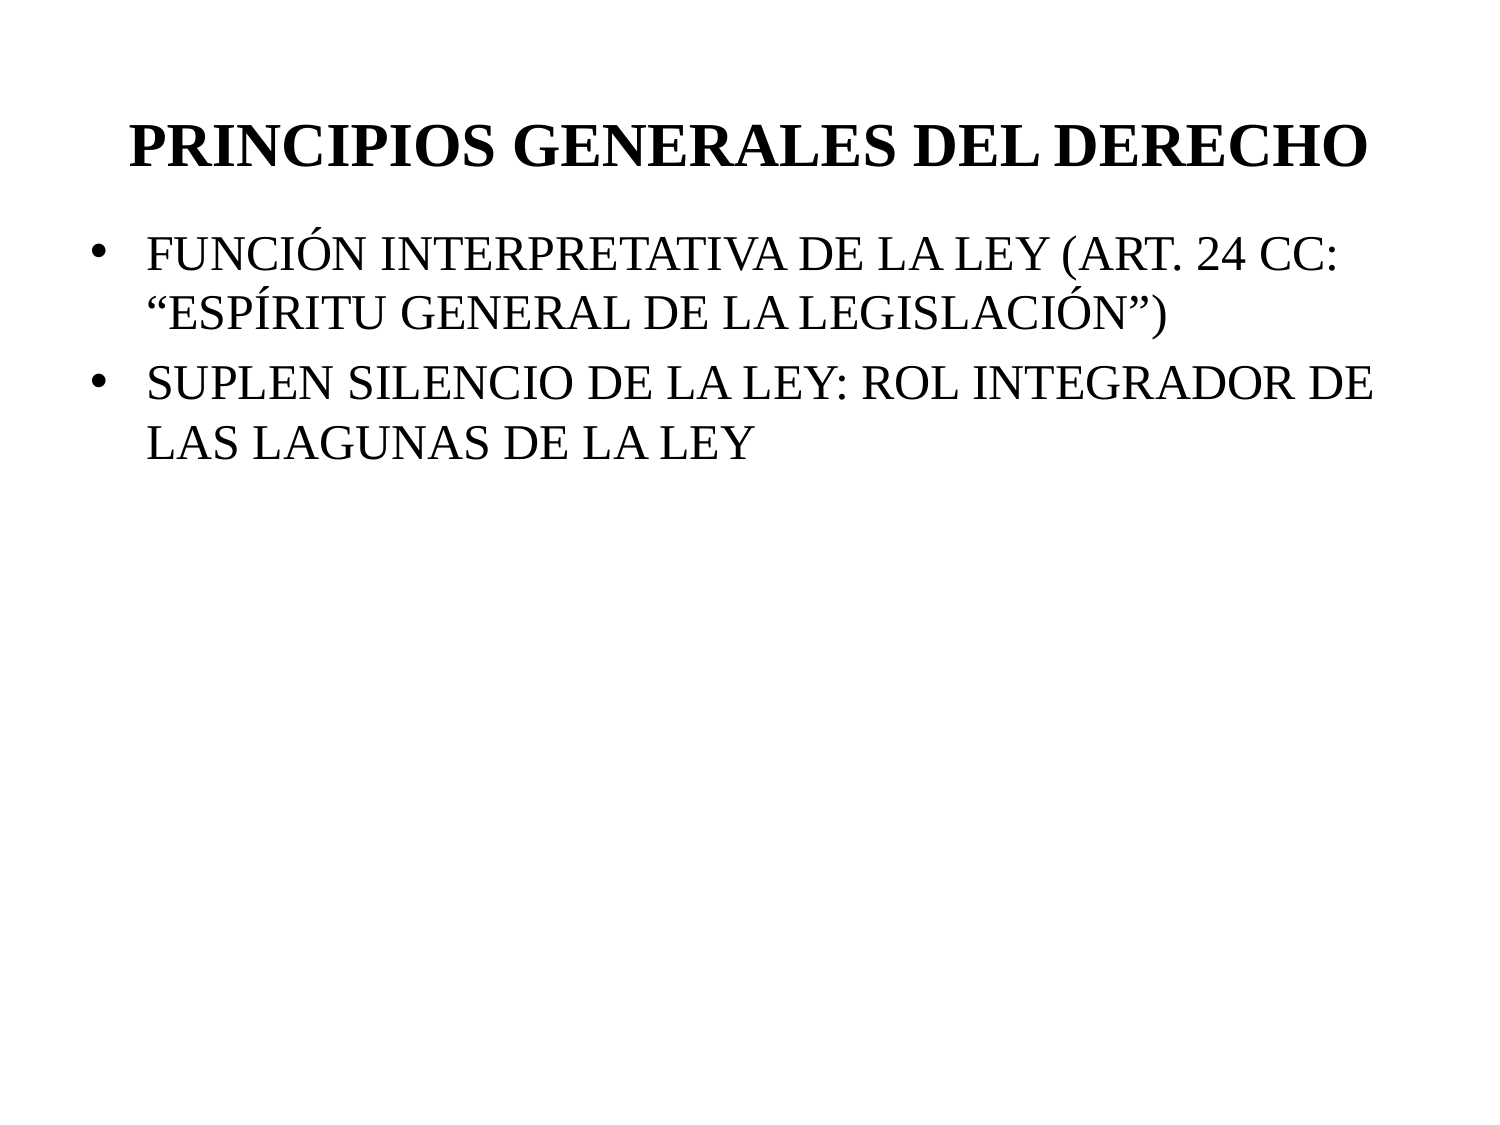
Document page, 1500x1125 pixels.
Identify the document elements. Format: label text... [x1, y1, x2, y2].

list FUNCIÓN INTERPRETATIVA DE LA LEY (ART. 24 CC: “ESPÍRITU GENERAL DE LA LEGISLACIÓN”) SUPLEN SILENCIO DE LA LEY: ROL INTEGRADOR DE LAS LAGUNAS DE LA LEY [75, 212, 1425, 922]
title PRINCIPIOS GENERALES DEL DERECHO [75, 62, 1425, 212]
